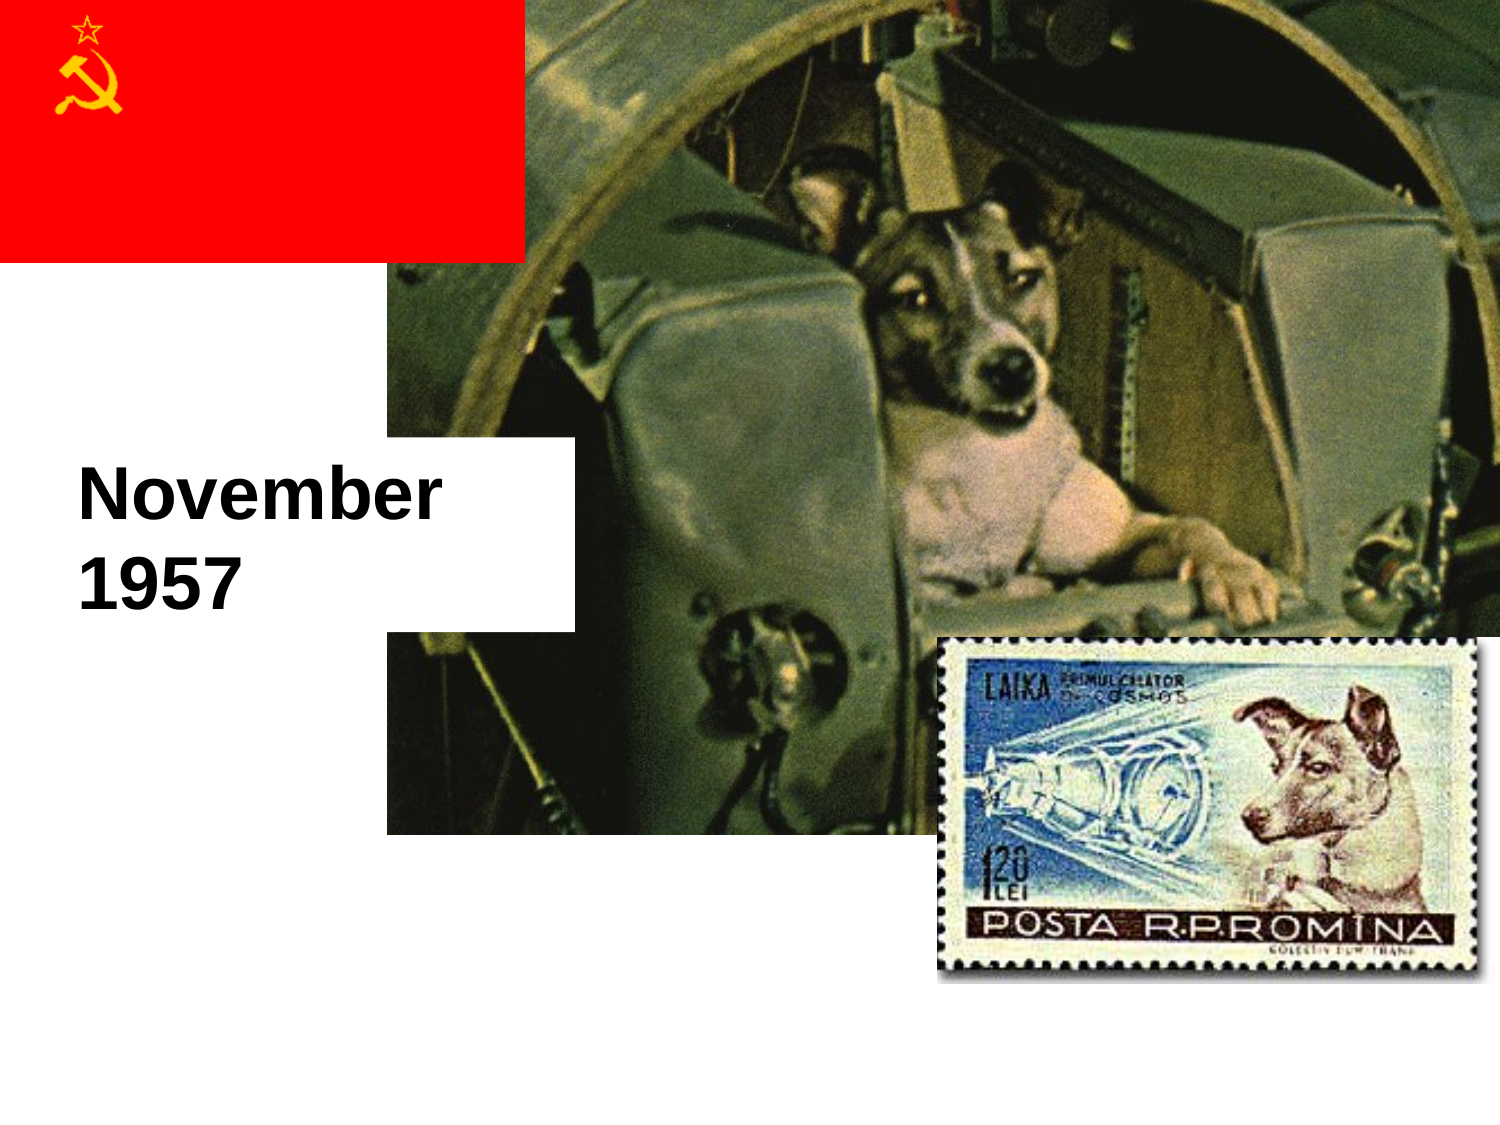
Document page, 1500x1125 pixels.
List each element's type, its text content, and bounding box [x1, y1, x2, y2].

picture [0, 0, 1500, 985]
text_box November 1957 [62, 437, 382, 633]
